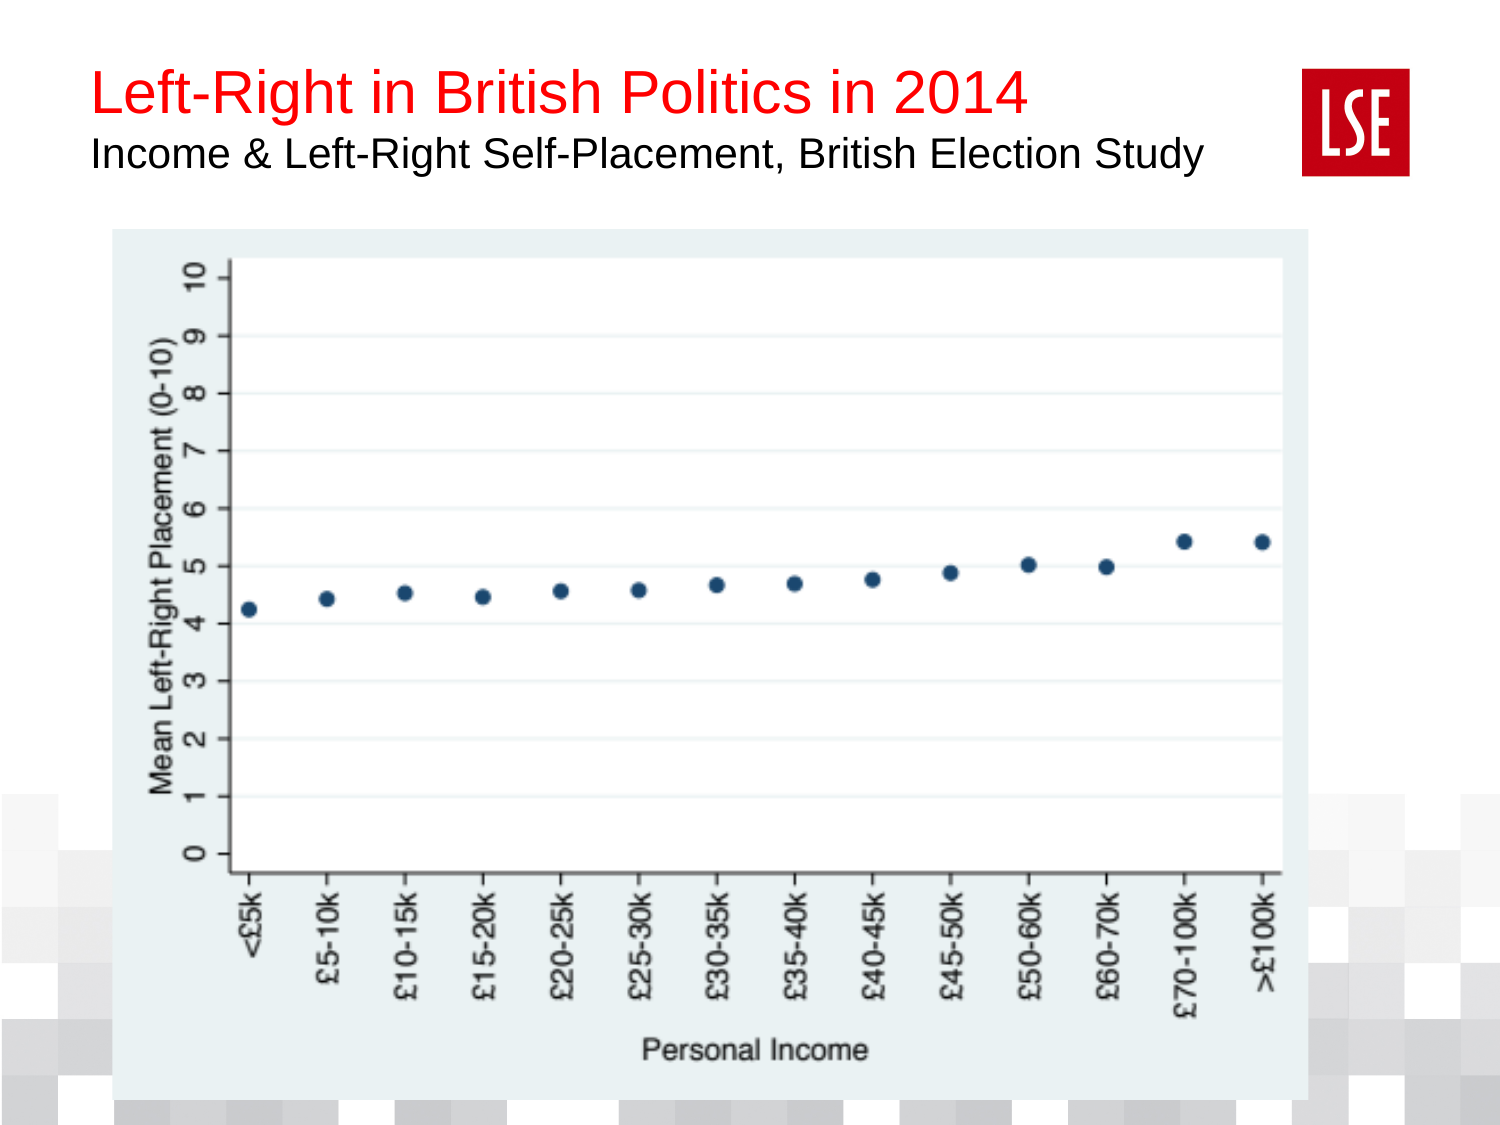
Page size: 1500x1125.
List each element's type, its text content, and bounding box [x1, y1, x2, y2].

picture [0, 0, 1500, 1125]
title Left-Right in British Politics in 2014 Income & Left-Right Self-Placement, British Election Study [75, 45, 1425, 185]
text_box [112, 143, 122, 187]
